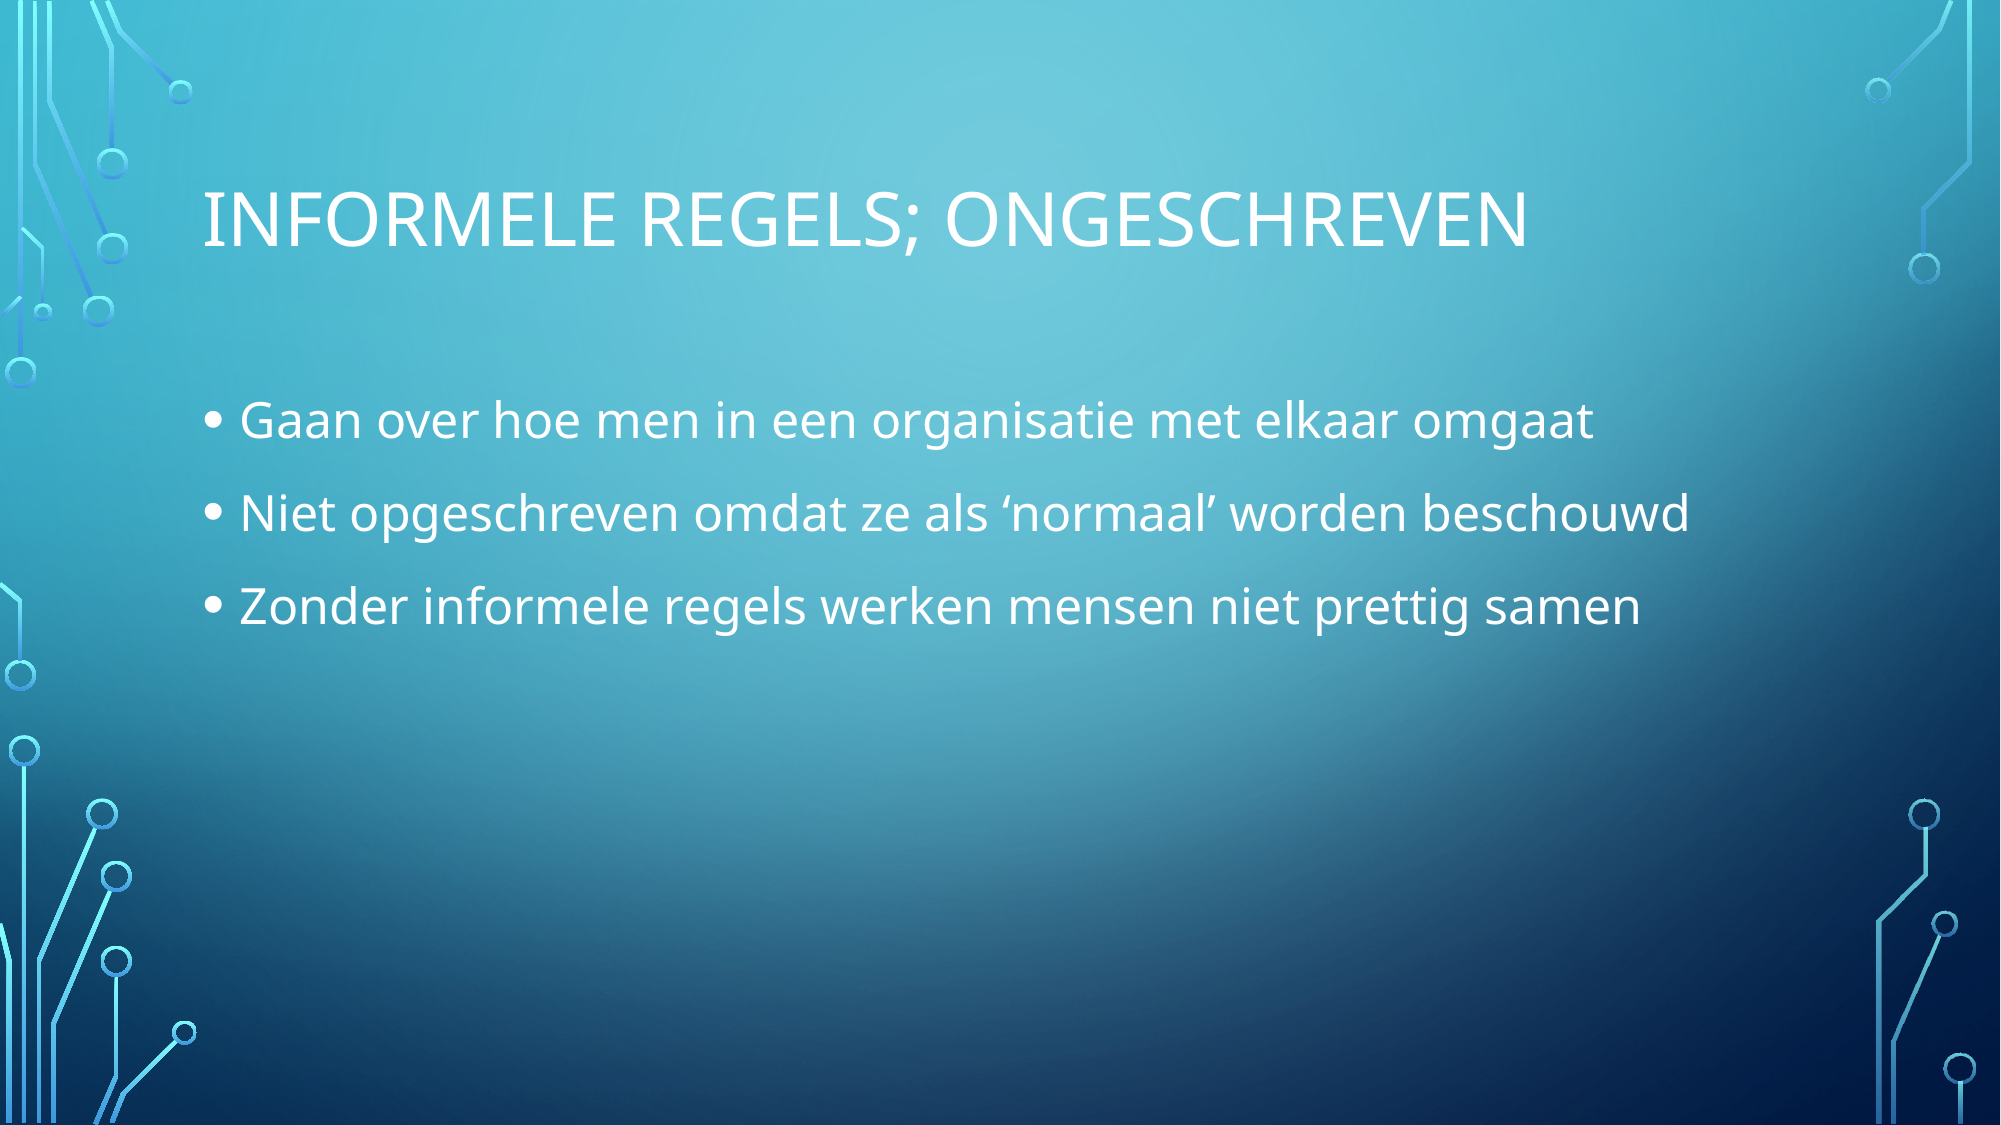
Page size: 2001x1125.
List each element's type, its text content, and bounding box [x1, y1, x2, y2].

list Gaan over hoe men in een organisatie met elkaar omgaat Niet opgeschreven omdat ze als ‘normaal’ worden beschouwd Zonder informele regels werken mensen niet prettig samen [187, 369, 1813, 950]
title Informele regels; ongeschreven [187, 101, 1813, 344]
